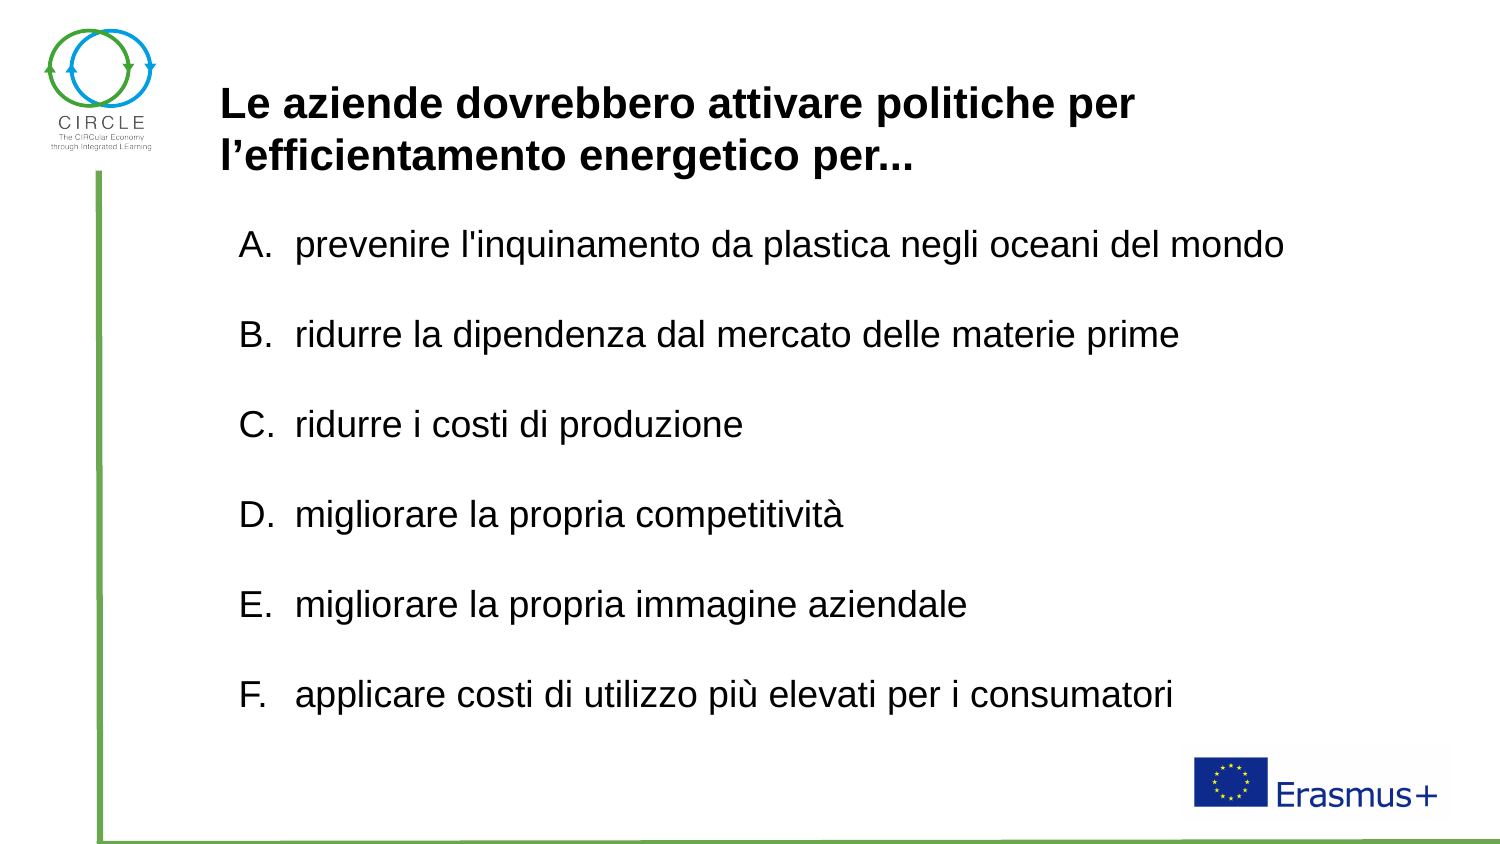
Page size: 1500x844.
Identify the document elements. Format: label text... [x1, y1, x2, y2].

picture [32, 24, 167, 156]
picture [1179, 742, 1451, 821]
text_box Le aziende dovrebbero attivare politiche per l’efficientamento energetico per... prevenire l'inquinamento da plastica negli oceani del mondo ridurre la dipendenza dal mercato delle materie prime ridurre i costi di produzione migliorare la propria competitività migliorare la propria immagine aziendale applicare costi di utilizzo più elevati per i consumatori [204, 59, 1395, 753]
